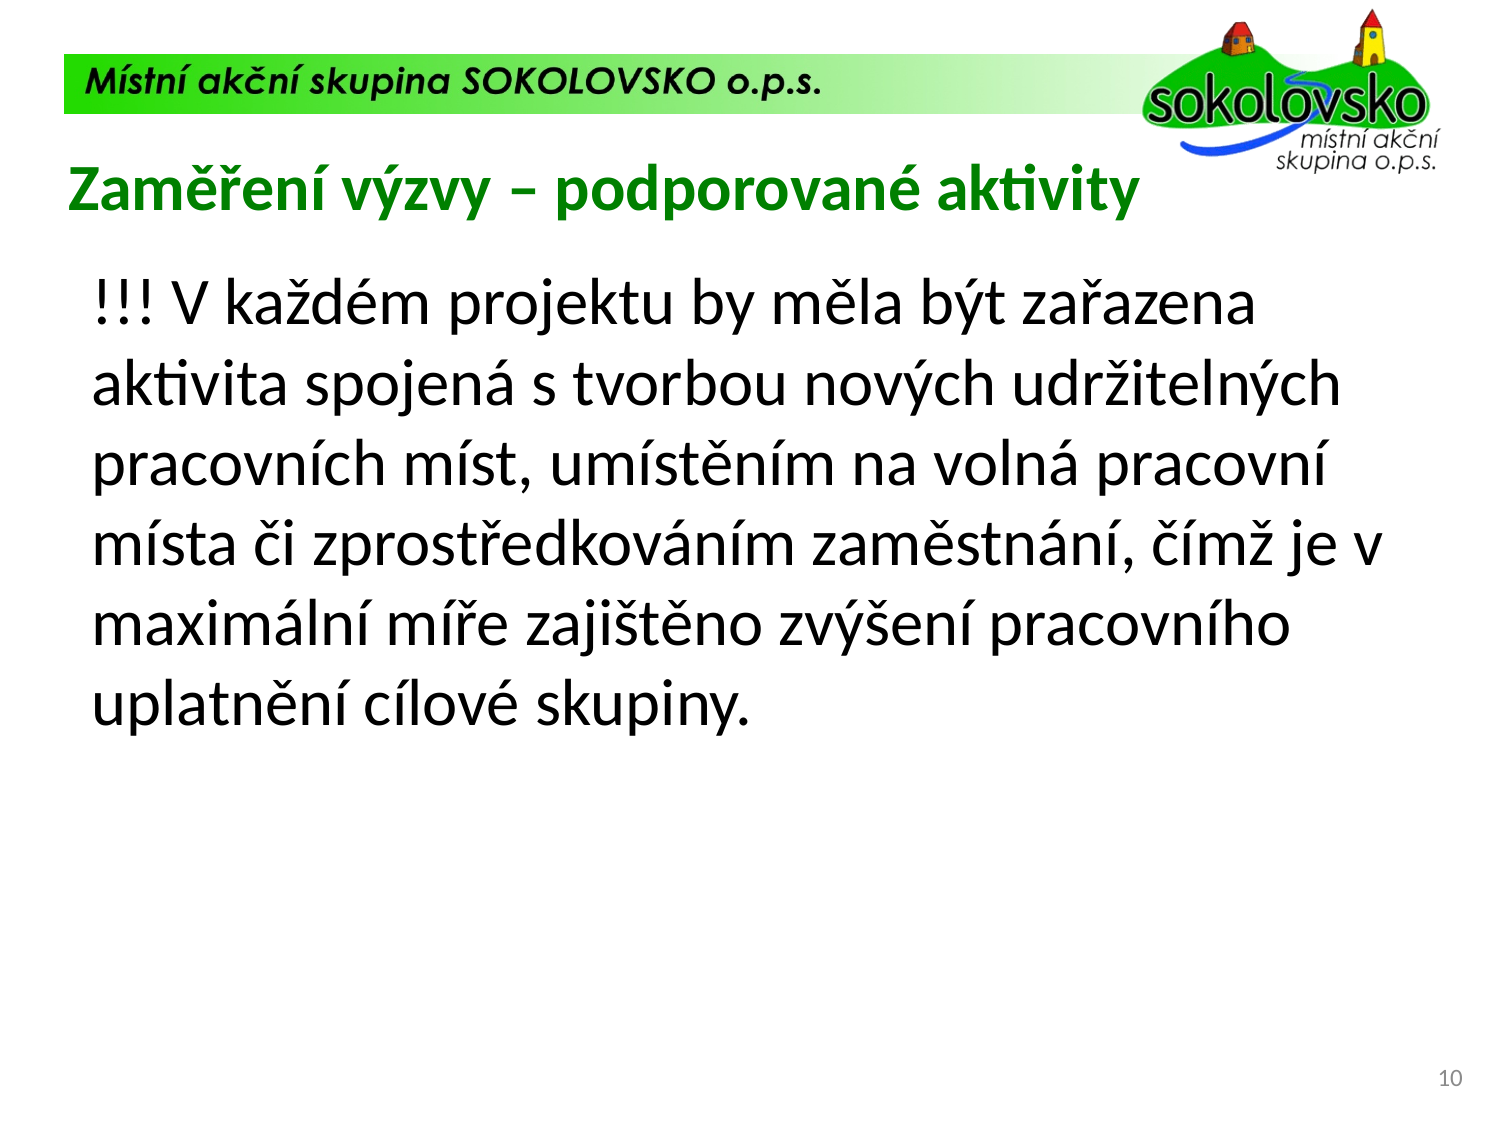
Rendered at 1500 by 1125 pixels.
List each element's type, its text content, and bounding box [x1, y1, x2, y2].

slide_number 10 [1128, 1046, 1478, 1107]
list !!! V každém projektu by měla být zařazena aktivita spojená s tvorbou nových udržitelných pracovních míst, umístěním na volná pracovní místa či zprostředkováním zaměstnání, čímž je v maximální míře zajištěno zvýšení pracovního uplatnění cílové skupiny. [76, 250, 1424, 1107]
title Zaměření výzvy – podporované aktivity [53, 137, 1404, 232]
picture [64, 0, 1455, 197]
